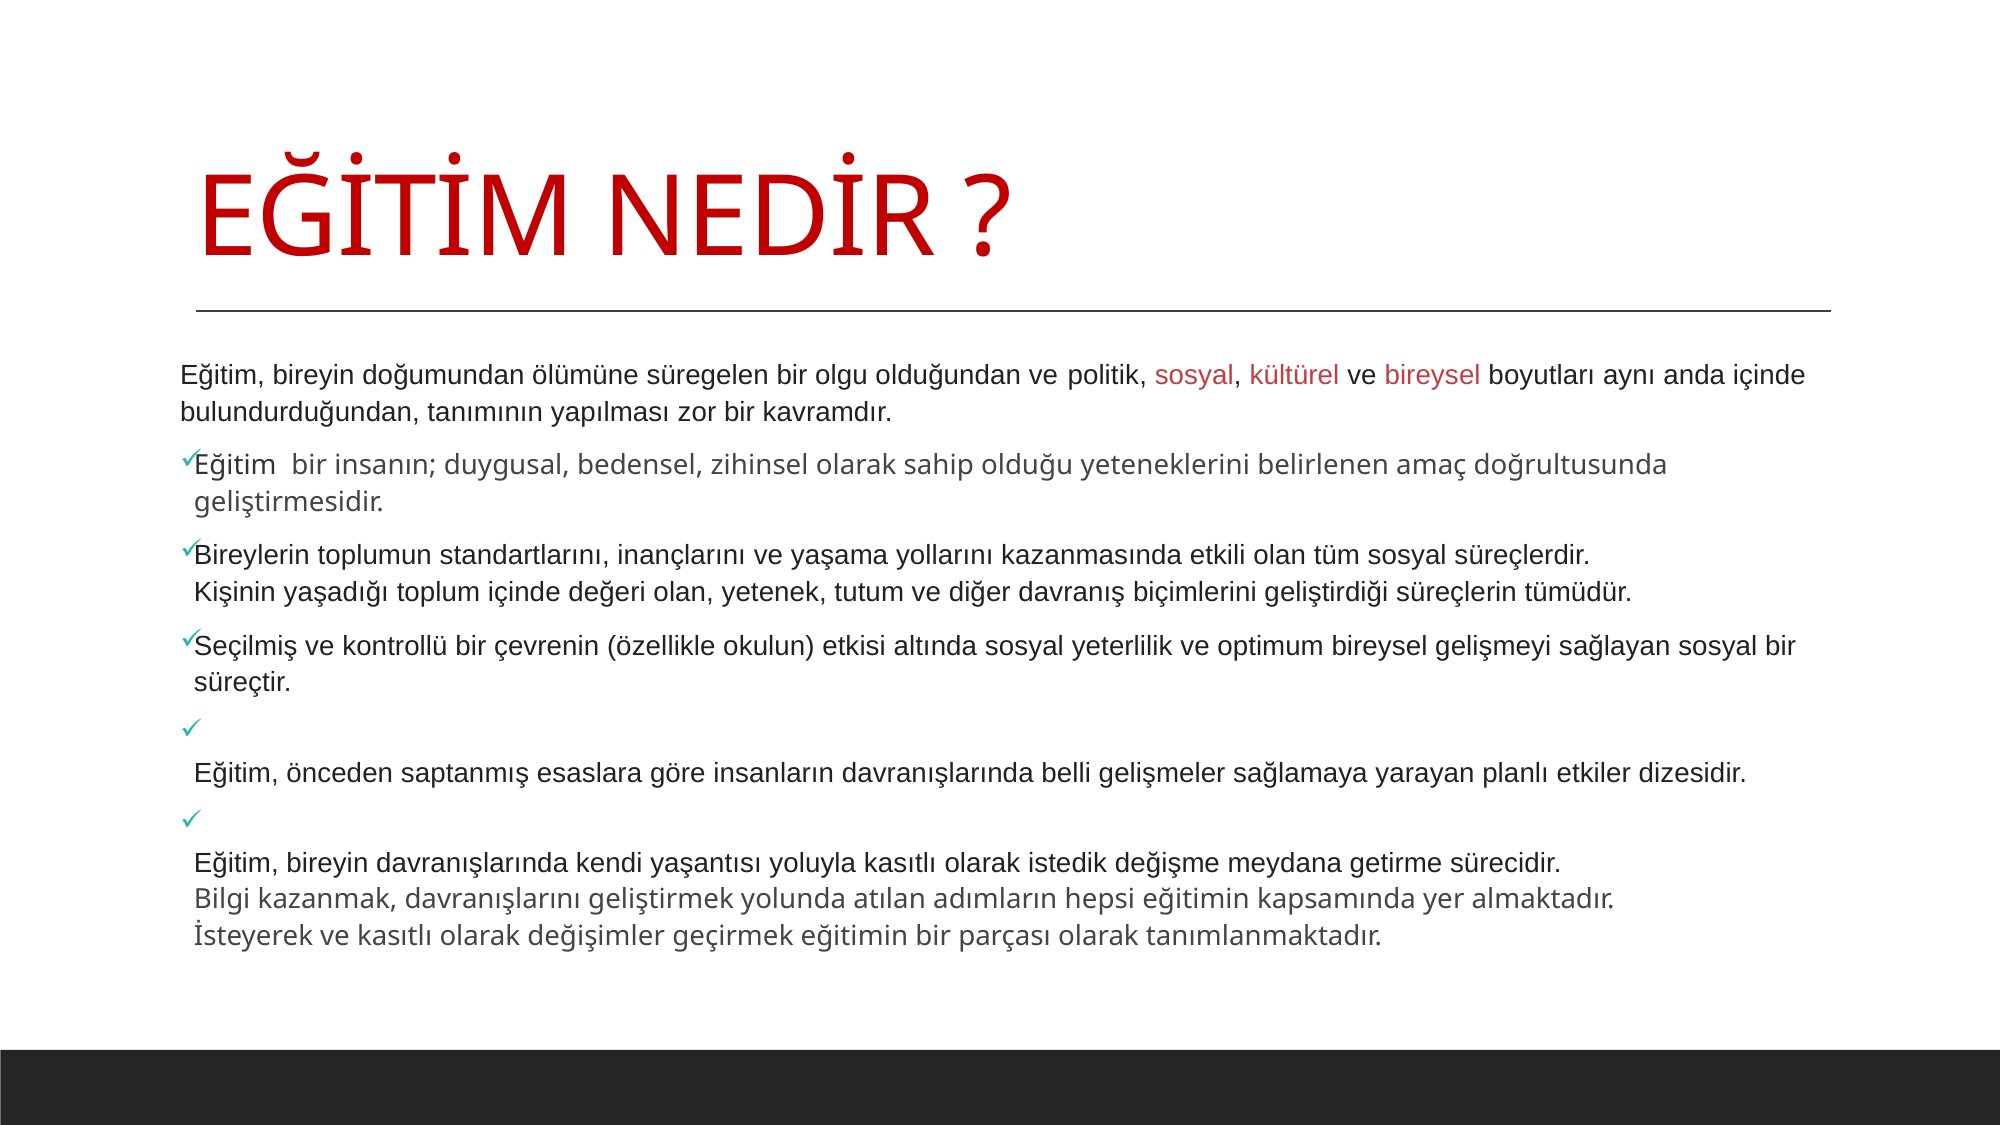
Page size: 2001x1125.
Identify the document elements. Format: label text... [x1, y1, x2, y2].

list Eğitim, bireyin doğumundan ölümüne süregelen bir olgu olduğundan ve politik, sosyal, kültürel ve bireysel boyutları aynı anda içinde bulundurduğundan, tanımının yapılması zor bir kavramdır. Eğitim bir insanın; duygusal, bedensel, zihinsel olarak sahip olduğu yeteneklerini belirlenen amaç doğrultusunda geliştirmesidir. Bireylerin toplumun standartlarını, inançlarını ve yaşama yollarını kazanmasında etkili olan tüm sosyal süreçlerdir. Kişinin yaşadığı toplum içinde değeri olan, yetenek, tutum ve diğer davranış biçimlerini geliştirdiği süreçlerin tümüdür. Seçilmiş ve kontrollü bir çevrenin (özellikle okulun) etkisi altında sosyal yeterlilik ve optimum bireysel gelişmeyi sağlayan sosyal bir süreçtir. Eğitim, önceden saptanmış esaslara göre insanların davranışlarında belli gelişmeler sağlamaya yarayan planlı etkiler dizesidir. Eğitim, bireyin davranışlarında kendi yaşantısı yoluyla kasıtlı olarak istedik değişme meydana getirme sürecidir. Bilgi kazanmak, davranışlarını geliştirmek yolunda atılan adımların hepsi eğitimin kapsamında yer almaktadır. İsteyerek ve kasıtlı olarak değişimler geçirmek eğitimin bir parçası olarak tanımlanmaktadır. [180, 345, 1830, 963]
title EĞİTİM NEDİR ? [180, 47, 1830, 285]
